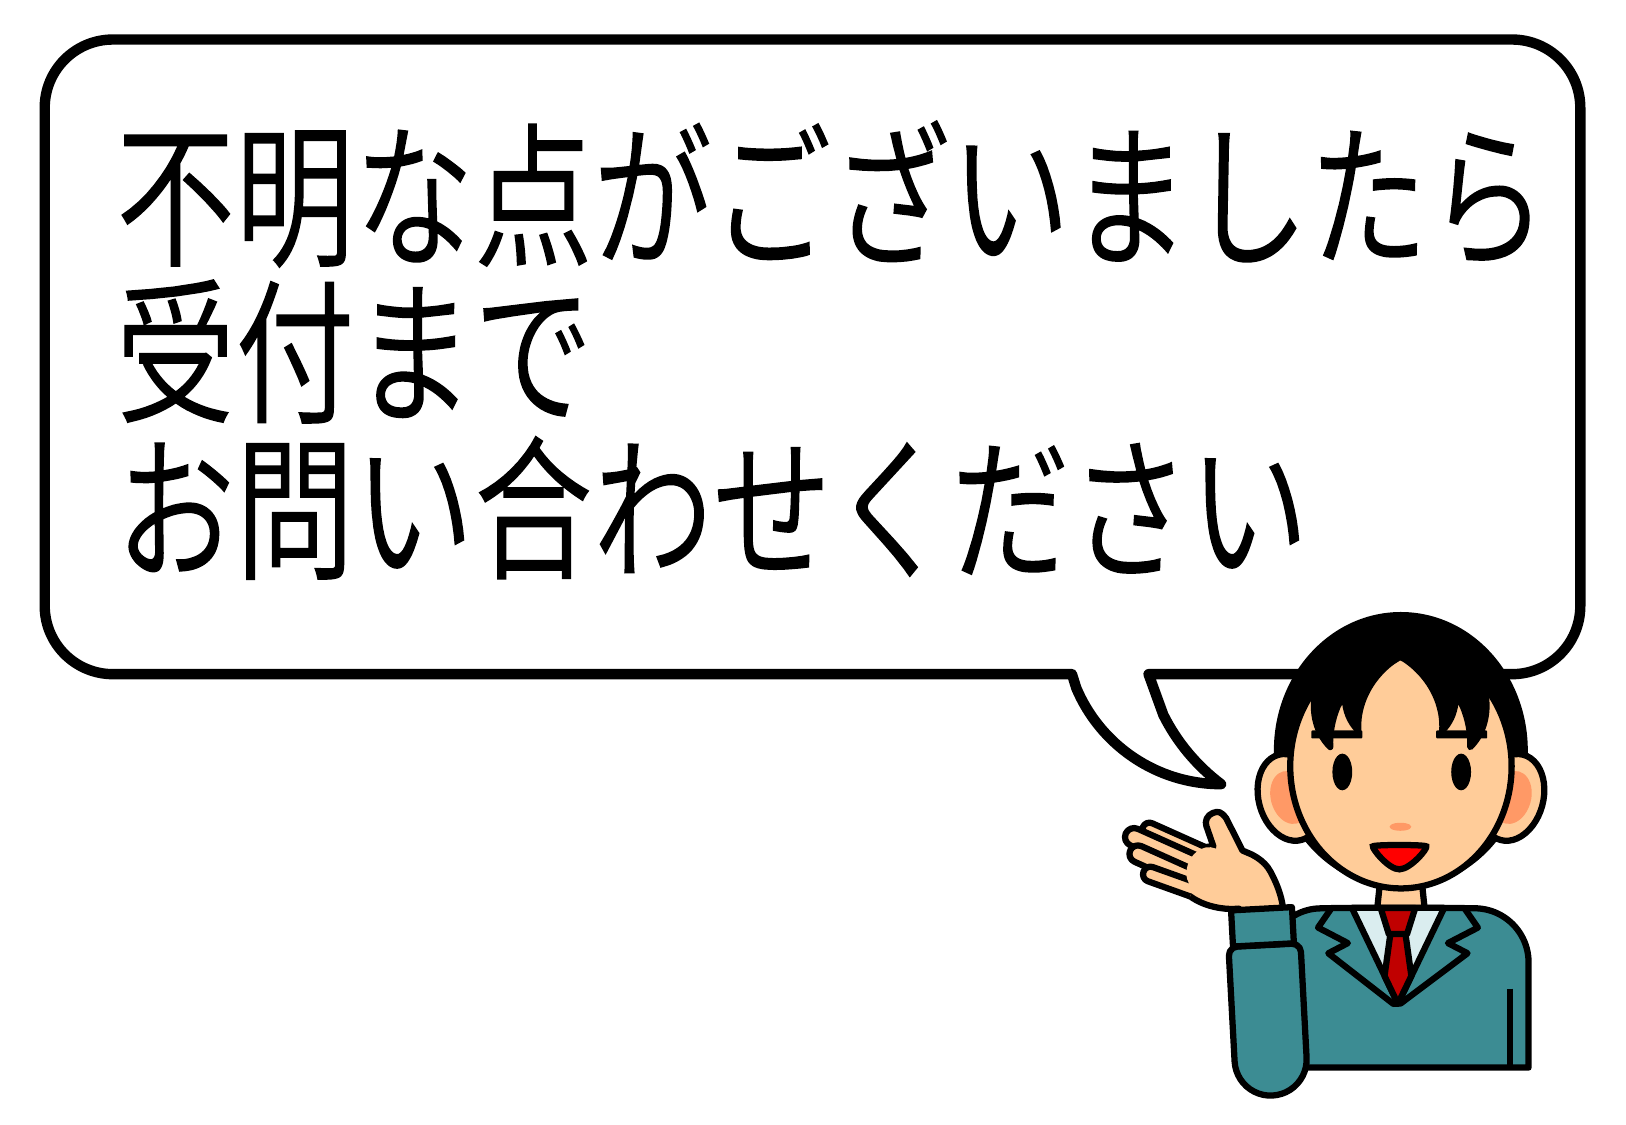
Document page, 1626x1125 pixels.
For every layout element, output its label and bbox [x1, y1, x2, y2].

text_box [42, 37, 1583, 764]
text_box [1144, 614, 1544, 1086]
